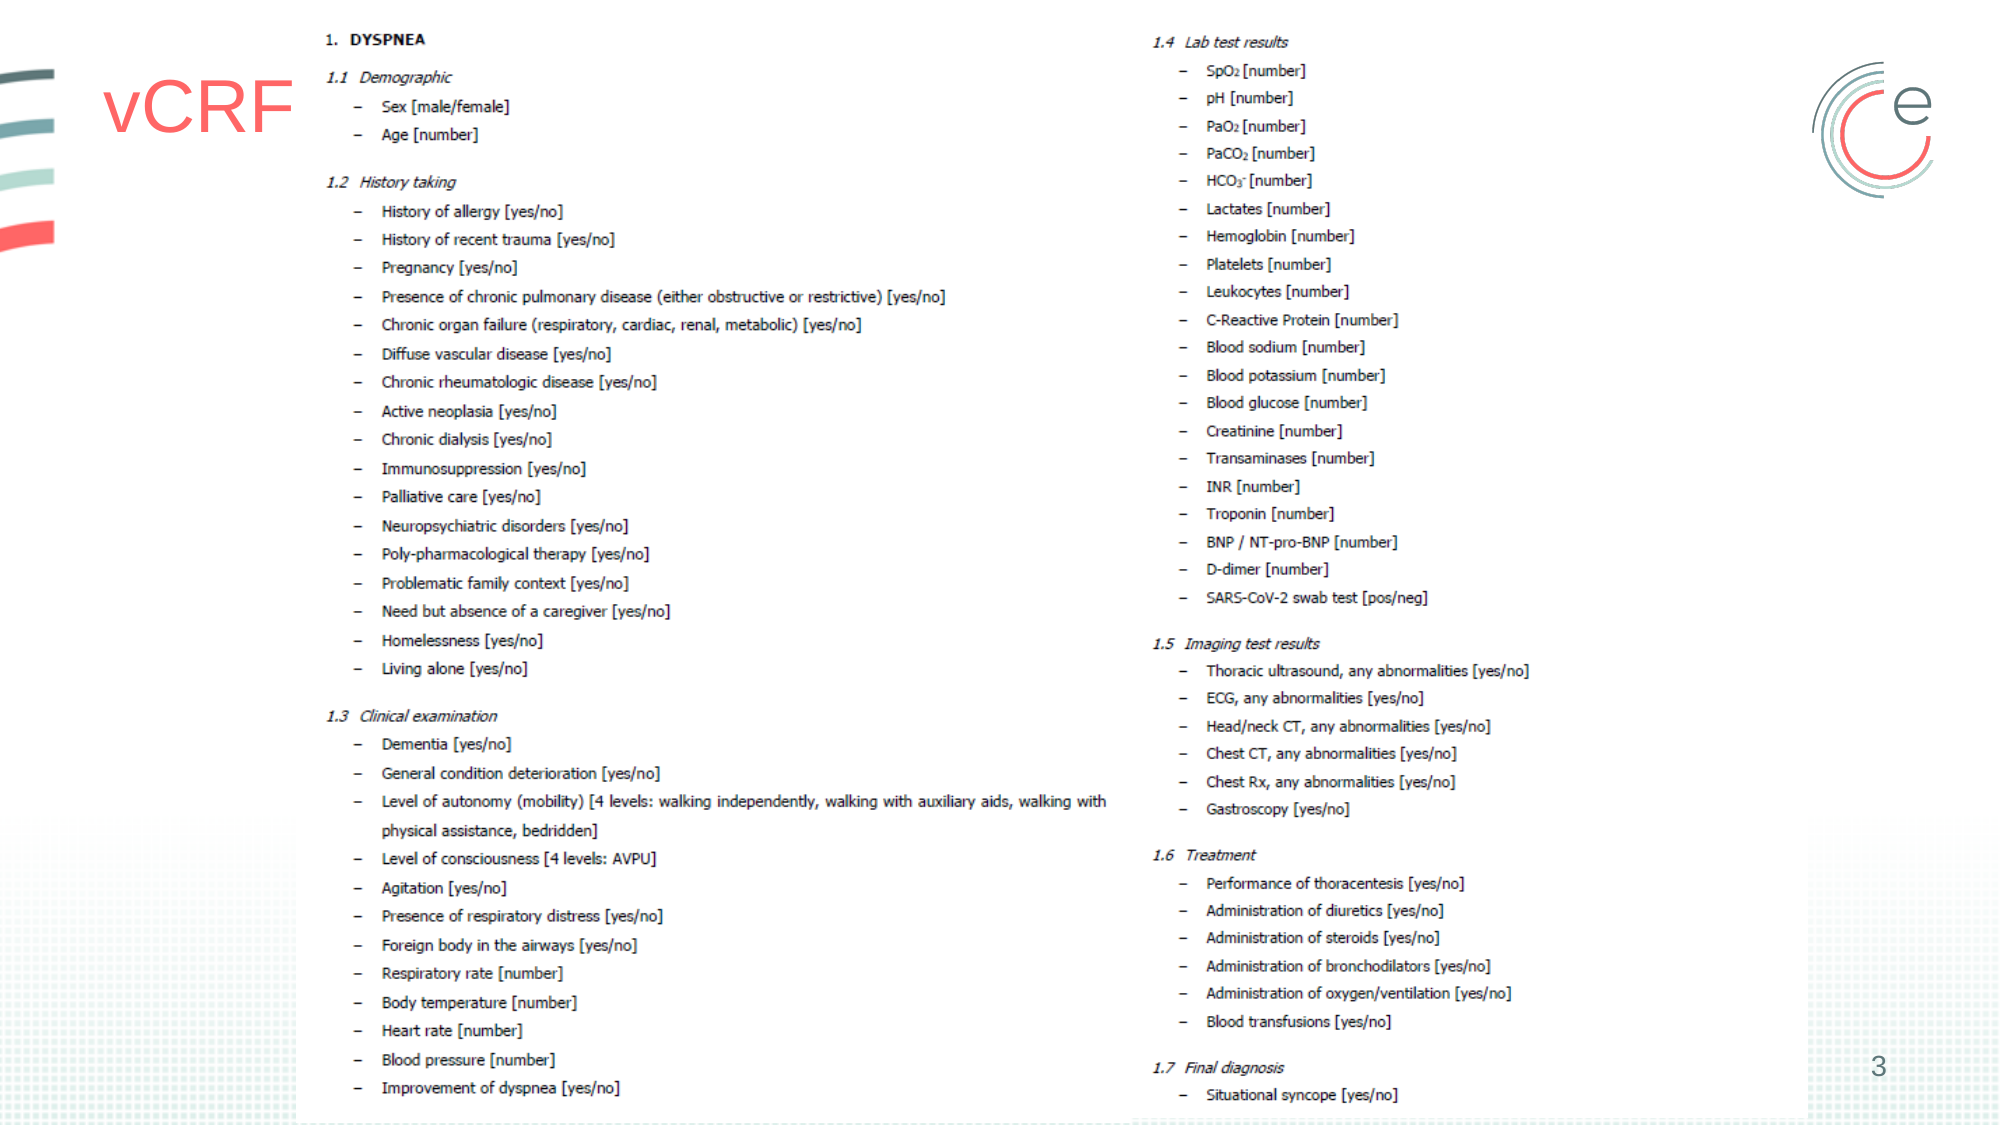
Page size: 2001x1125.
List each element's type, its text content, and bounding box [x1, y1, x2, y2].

title vCRF [89, 59, 296, 278]
picture [0, 0, 2001, 1125]
